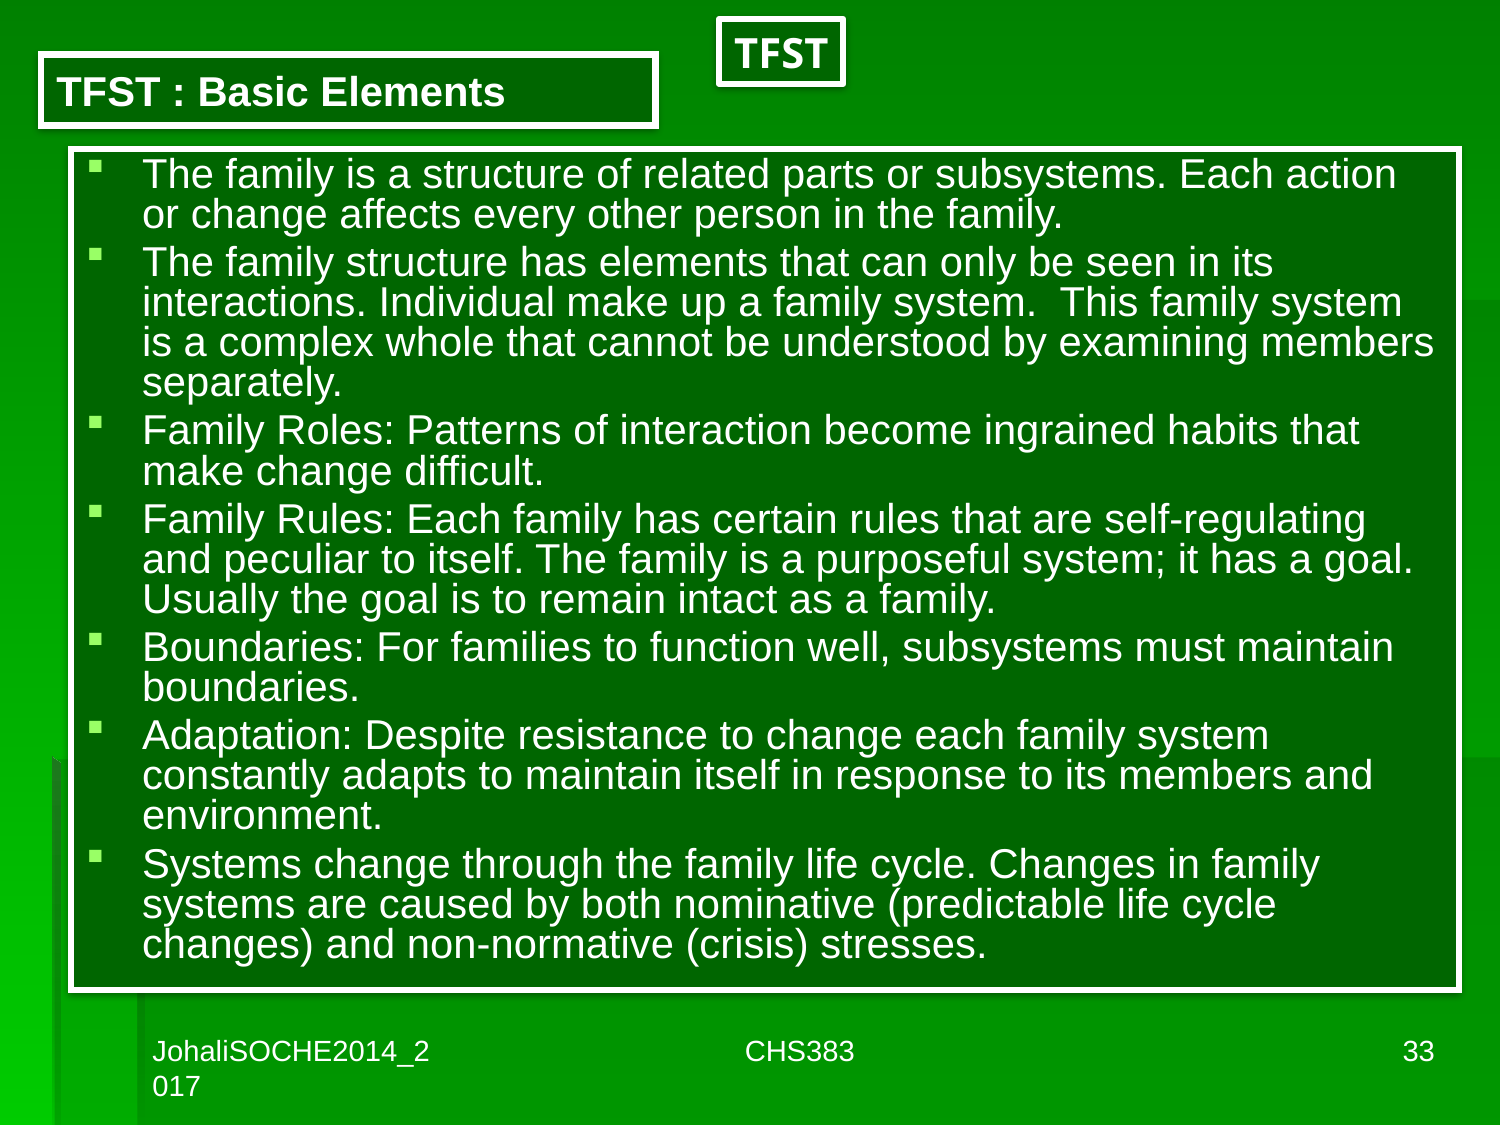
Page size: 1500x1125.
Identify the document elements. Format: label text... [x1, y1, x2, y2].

title TFST : Basic Elements [38, 51, 659, 129]
list The family is a structure of related parts or subsystems. Each action or change affects every other person in the family. The family structure has elements that can only be seen in its interactions. Individual make up a family system. This family system is a complex whole that cannot be understood by examining members separately. Family Roles: Patterns of interaction become ingrained habits that make change difficult. Family Rules: Each family has certain rules that are self-regulating and peculiar to itself. The family is a purposeful system; it has a goal. Usually the goal is to remain intact as a family. Boundaries: For families to function well, subsystems must maintain boundaries. Adaptation: Despite resistance to change each family system constantly adapts to maintain itself in response to its members and environment. Systems change through the family life cycle. Changes in family systems are caused by both nominative (predictable life cycle changes) and non-normative (crisis) stresses. [68, 146, 1462, 993]
text_box TFST [716, 16, 846, 87]
slide_number JohaliSOCHE2014_2017 [137, 1024, 450, 1103]
footer CHS383 [562, 1024, 1038, 1103]
slide_number 33 [1137, 1024, 1451, 1103]
